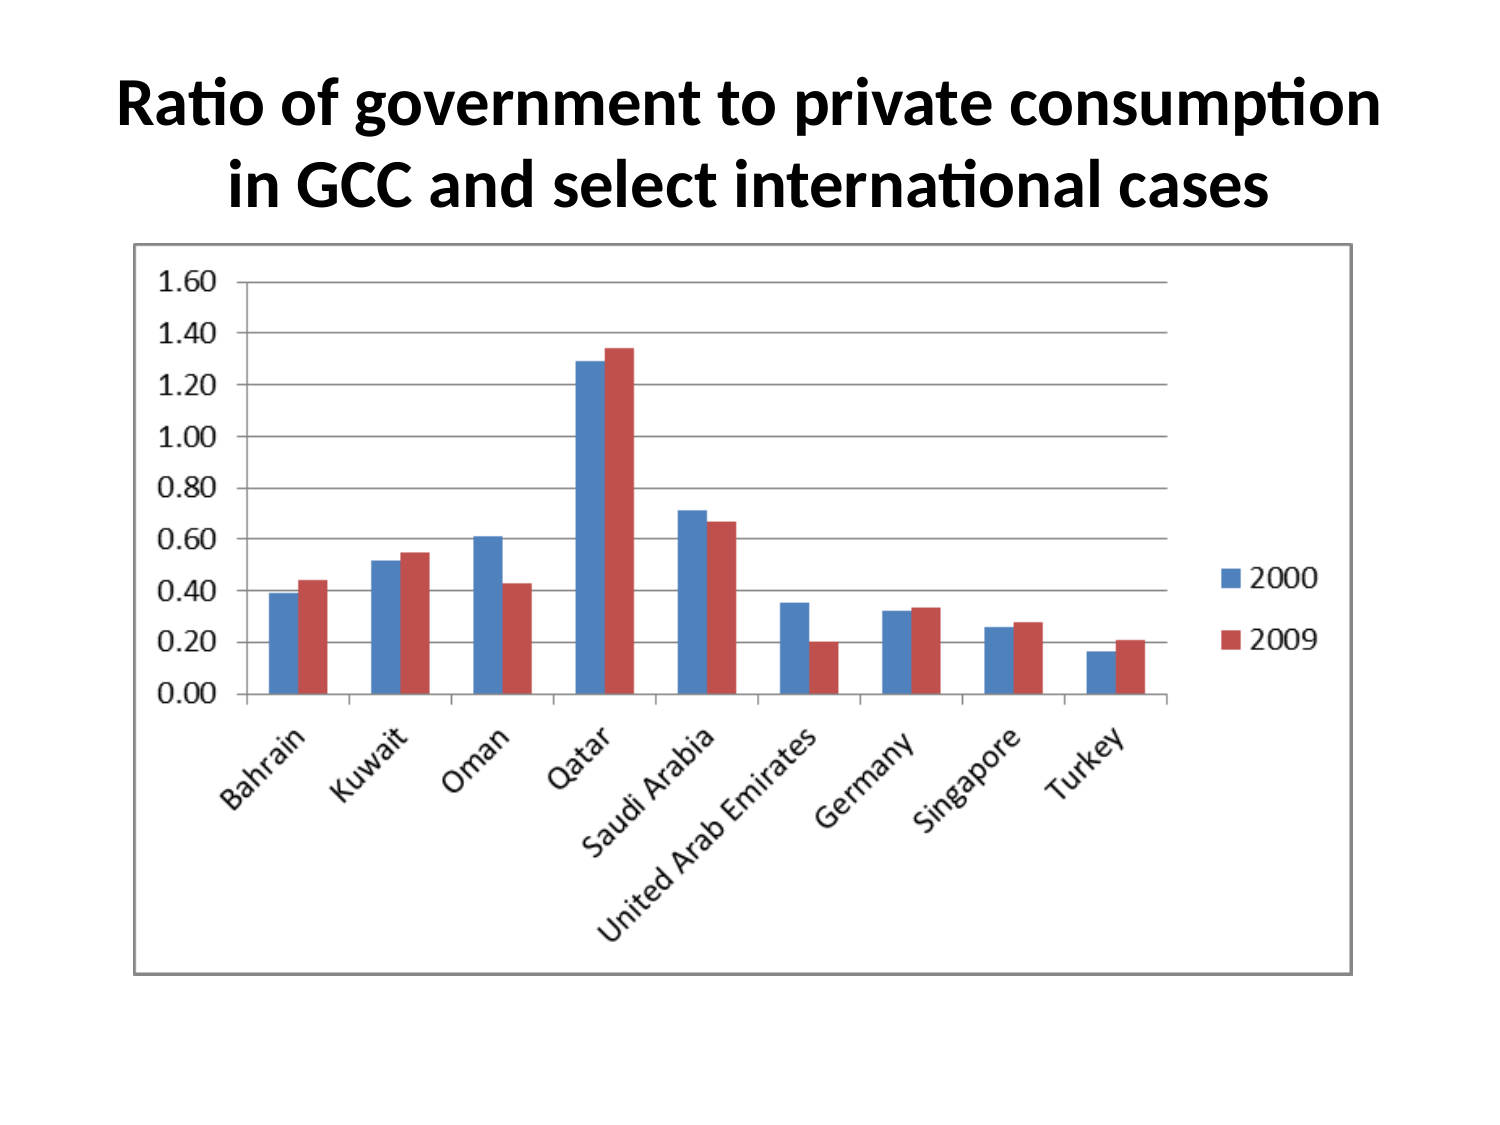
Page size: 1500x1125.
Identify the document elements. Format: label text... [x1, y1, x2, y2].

title Ratio of government to private consumption in GCC and select international cases [75, 45, 1425, 233]
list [133, 243, 1353, 977]
